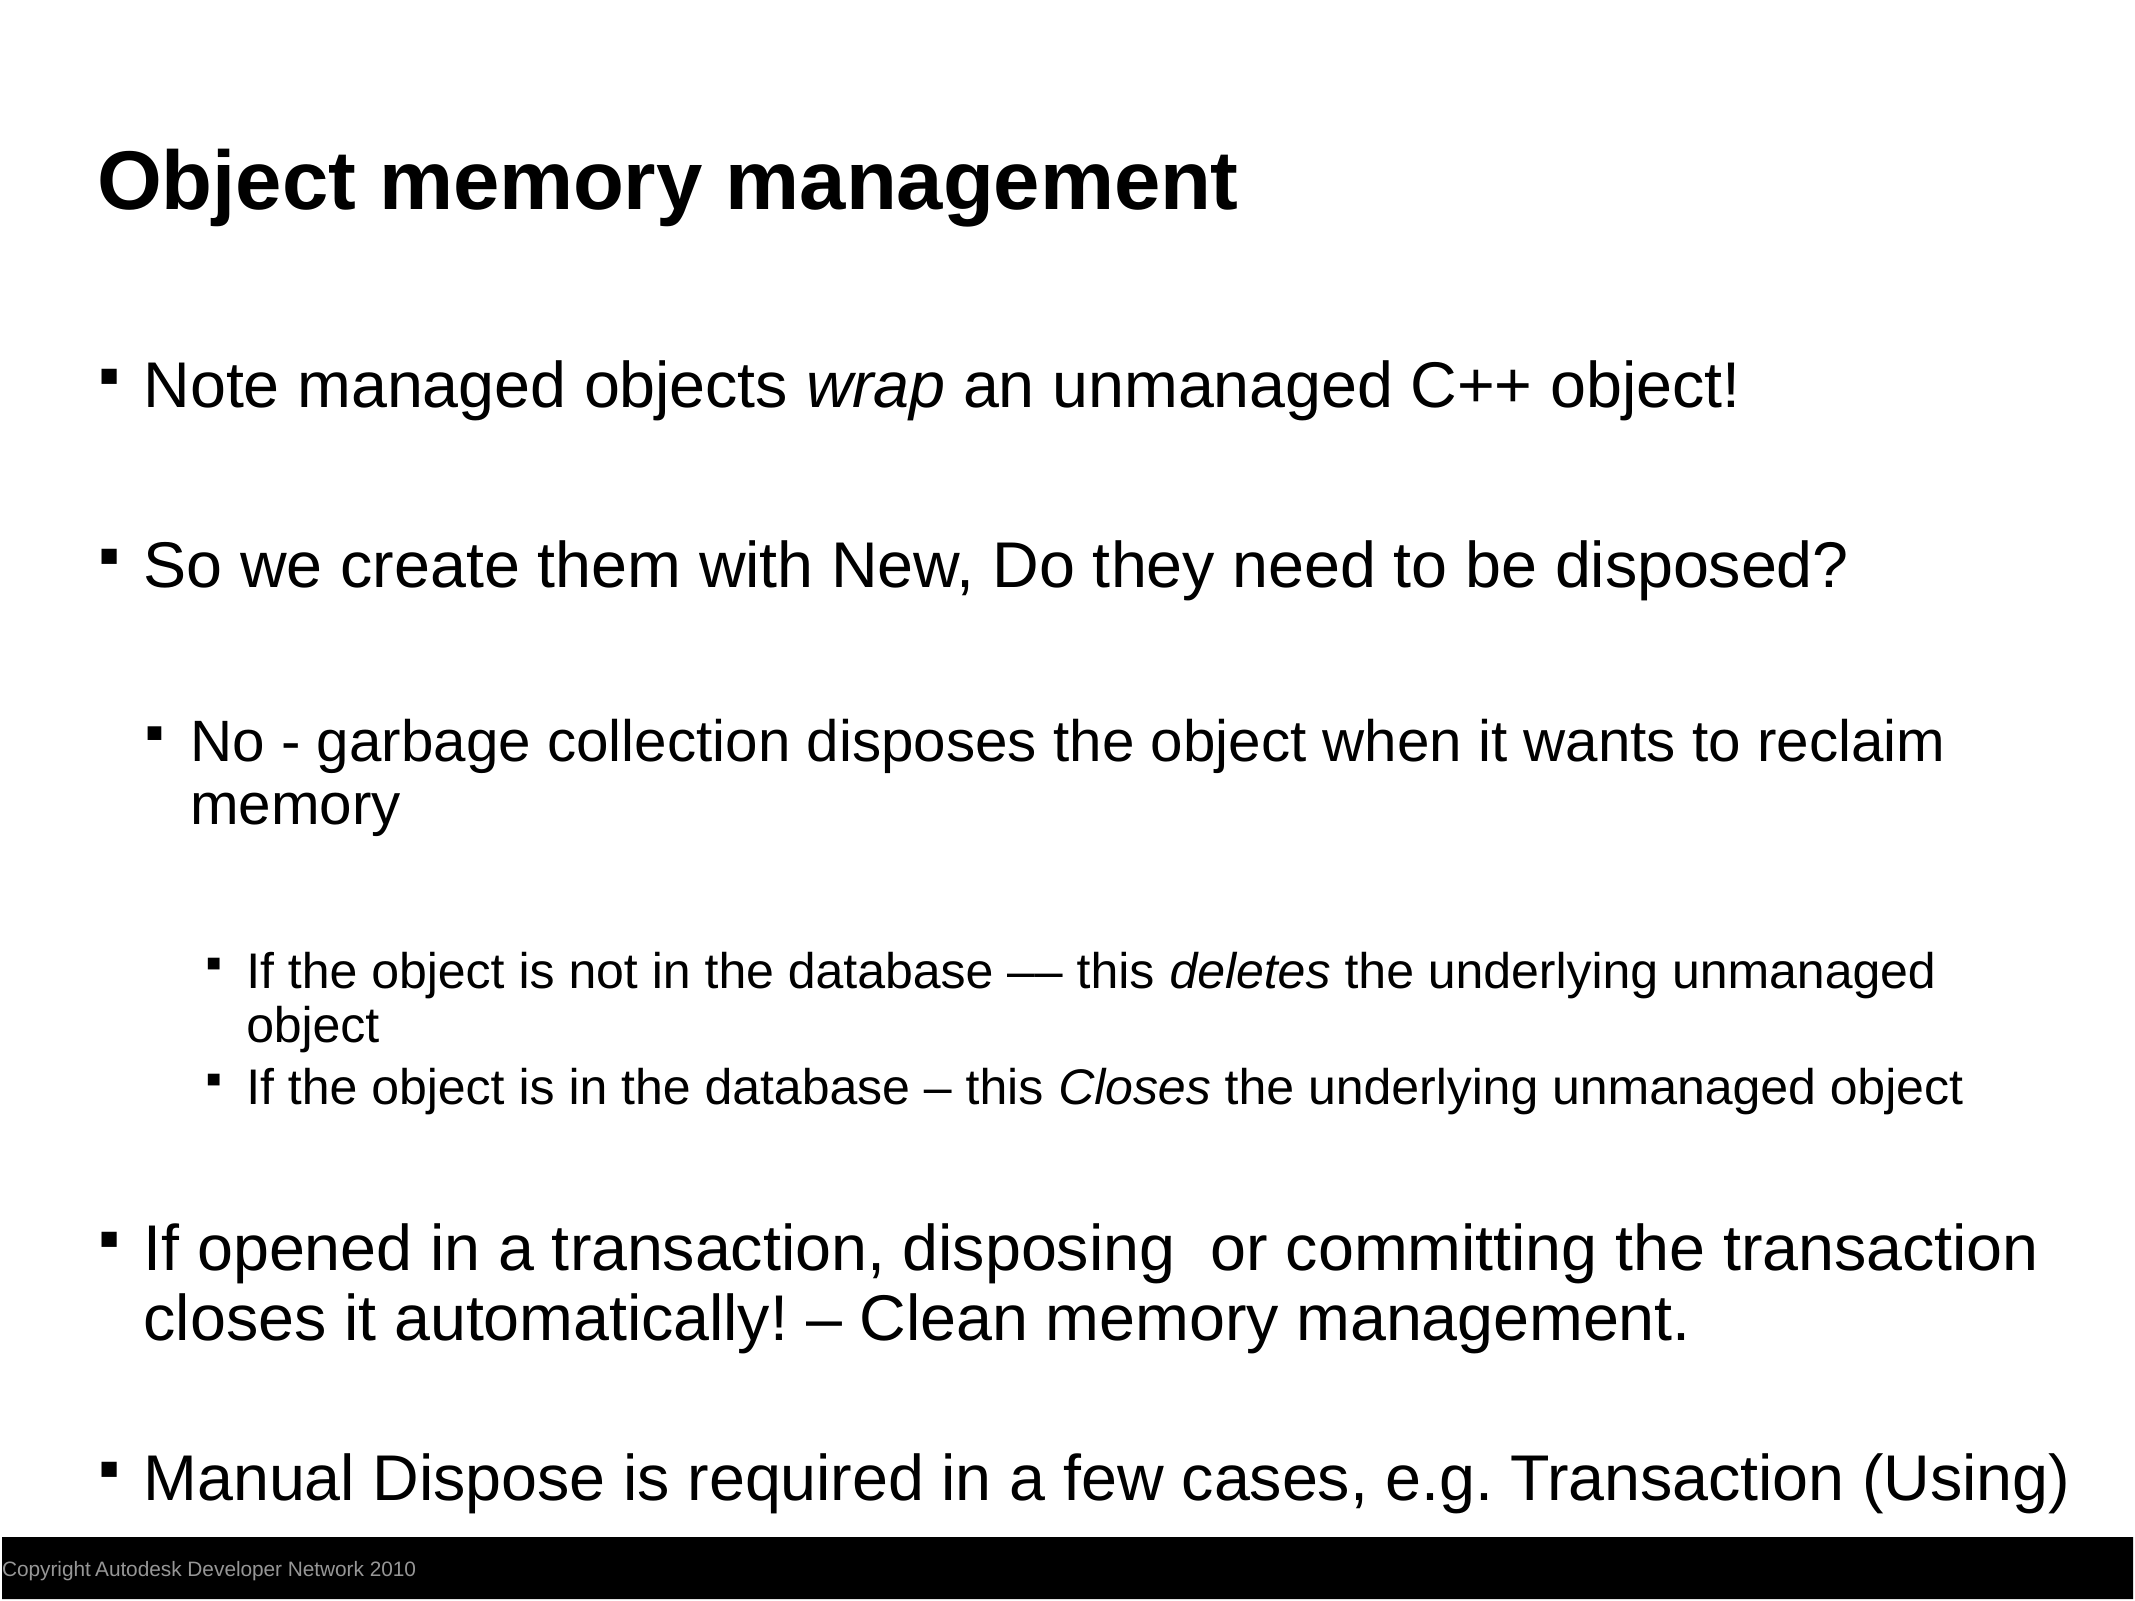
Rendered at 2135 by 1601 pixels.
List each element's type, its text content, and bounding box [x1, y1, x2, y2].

title Object memory management [96, 59, 2028, 293]
list Note managed objects wrap an unmanaged C++ object! So we create them with New, Do they need to be disposed? No - garbage collection disposes the object when it wants to reclaim memory If the object is not in the database –– this deletes the underlying unmanaged object If the object is in the database – this Closes the underlying unmanaged object If opened in a transaction, disposing or committing the transaction closes it automatically! – Clean memory management. Manual Dispose is required in a few cases, e.g. Transaction (Using) [96, 351, 2084, 1452]
